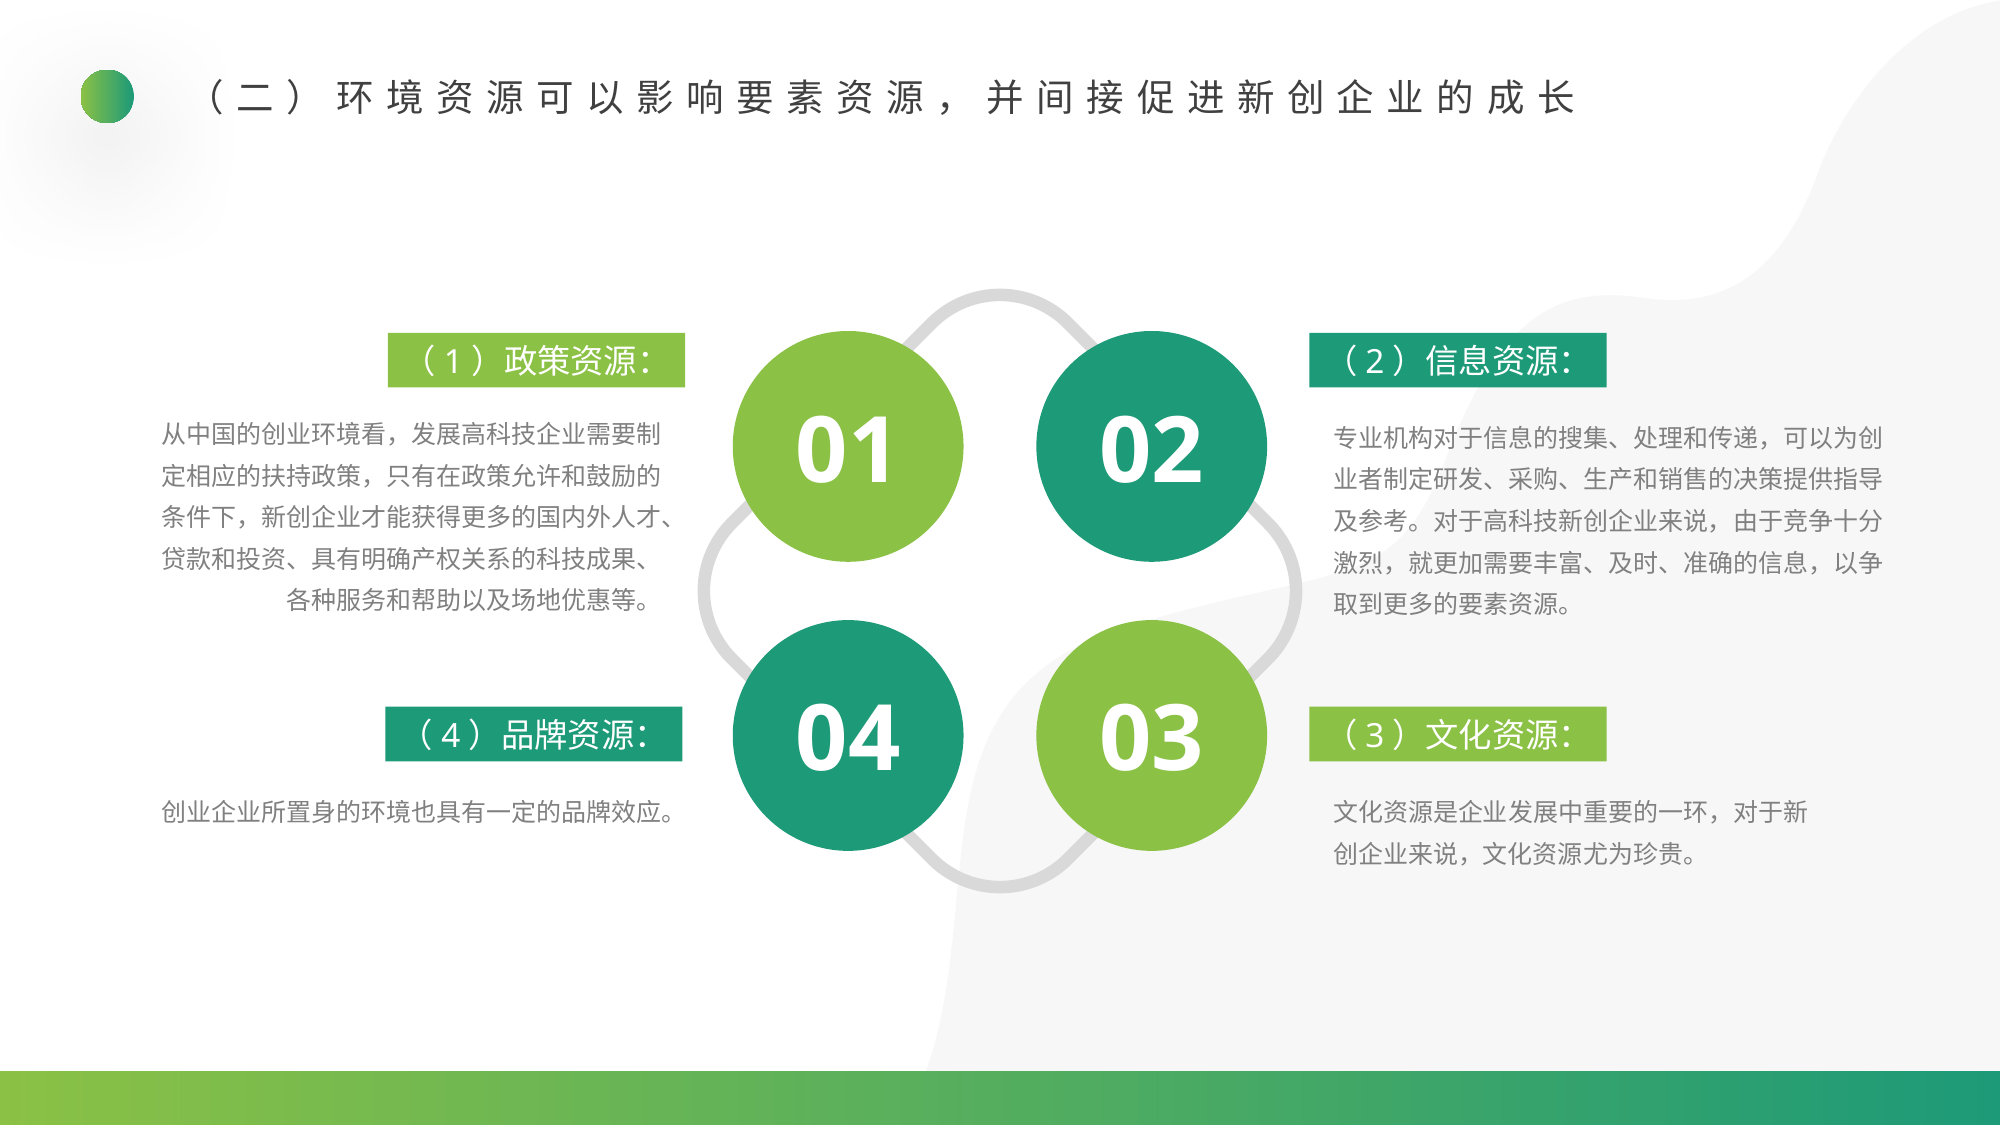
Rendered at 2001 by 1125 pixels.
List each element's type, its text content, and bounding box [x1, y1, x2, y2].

text_box （4）品牌资源： [385, 706, 683, 762]
text_box （3）文化资源： [1309, 706, 1607, 762]
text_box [732, 331, 1268, 851]
text_box （1）政策资源： [387, 332, 686, 388]
text_box （2）信息资源： [1309, 332, 1607, 388]
text_box 创业企业所置身的环境也具有一定的品牌效应。 [134, 777, 677, 834]
text_box 从中国的创业环境看，发展高科技企业需要制定相应的扶持政策，只有在政策允许和鼓励的条件下，新创企业才能获得更多的国内外人才、贷款和投资、具有明确产权关系的科技成果、各种服务和帮助以及场地优惠等。 [134, 398, 677, 623]
text_box （二）环境资源可以影响要素资源，并间接促进新创企业的成长 [171, 66, 1770, 126]
text_box 文化资源是企业发展中重要的一环，对于新创企业来说，文化资源尤为珍贵。 [1318, 777, 1840, 876]
text_box 专业机构对于信息的搜集、处理和传递，可以为创业者制定研发、采购、生产和销售的决策提供指导及参考。对于高科技新创企业来说，由于竞争十分激烈，就更加需要丰富、及时、准确的信息，以争取到更多的要素资源。 [1318, 402, 1903, 627]
